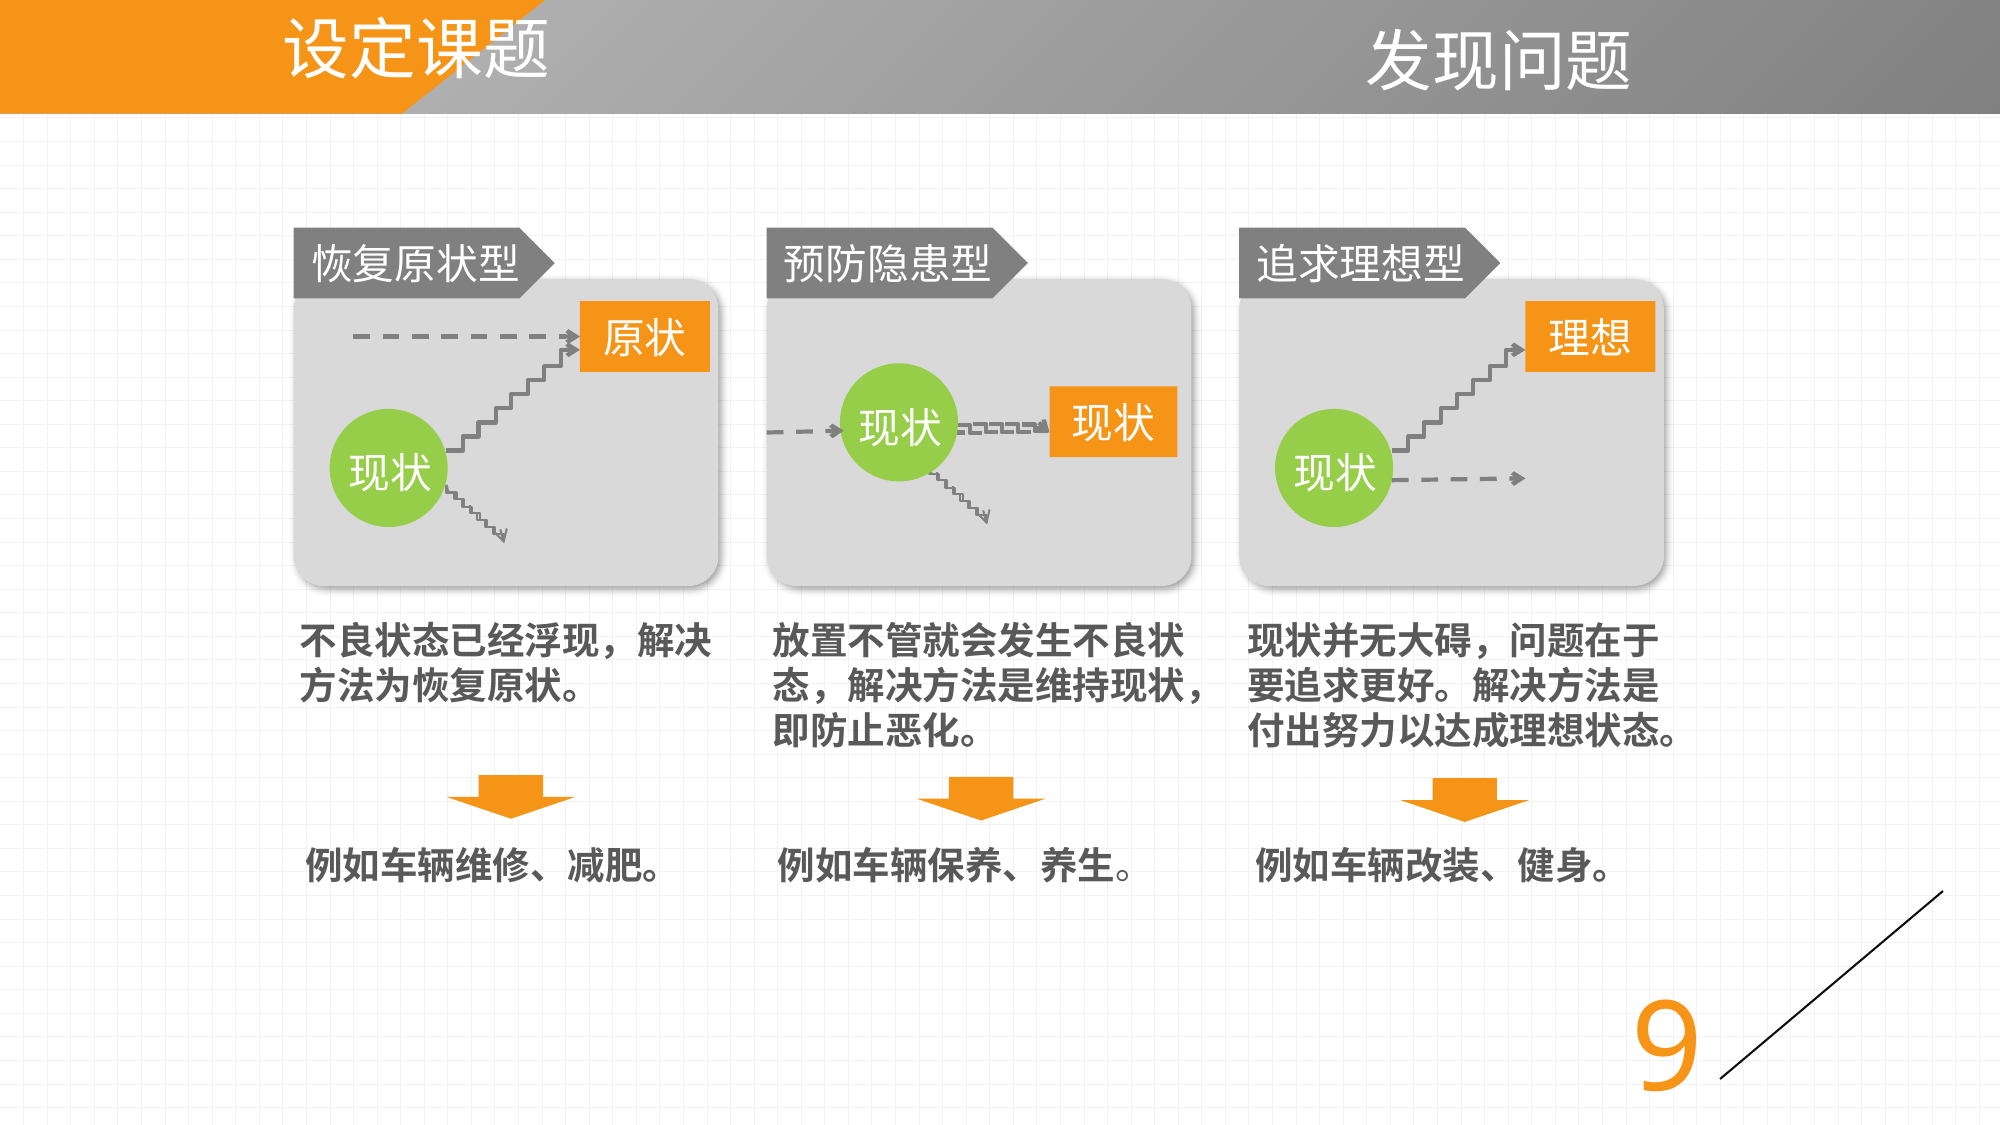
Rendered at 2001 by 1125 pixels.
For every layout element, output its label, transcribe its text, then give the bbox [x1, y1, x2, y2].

text_box 设定课题 [268, 0, 812, 95]
text_box [837, 397, 843, 429]
text_box 恢复原状型 [291, 225, 557, 279]
text_box 不良状态已经浮现，解决方法为恢复原状。 [293, 609, 719, 715]
text_box [914, 774, 1048, 823]
text_box [1280, 406, 1388, 439]
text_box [937, 459, 979, 532]
text_box 9 [1617, 958, 1723, 1124]
text_box [850, 459, 935, 484]
text_box 预防隐患型 [764, 225, 1030, 301]
text_box 现状 [1048, 384, 1179, 459]
text_box 理想 [1523, 299, 1657, 374]
text_box 现状 [1279, 439, 1413, 505]
text_box 现状 [843, 393, 942, 459]
text_box 放置不管就会发生不良状态，解决方法是维持现状，即防止恶化。 [766, 609, 1192, 760]
text_box 例如车辆改装、健身。 [1230, 834, 1656, 895]
text_box [444, 772, 578, 821]
text_box 追求理想型 [1237, 225, 1503, 301]
title 发现问题 [1224, 4, 1774, 114]
text_box [845, 361, 944, 393]
text_box [1272, 441, 1279, 495]
text_box [1237, 276, 1667, 589]
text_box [1408, 333, 1510, 468]
text_box [1398, 776, 1532, 824]
text_box 例如车辆保养、养生。 [752, 834, 1178, 895]
text_box [1285, 505, 1383, 530]
text_box 例如车辆维修、减肥。 [284, 834, 702, 895]
text_box [764, 276, 1194, 589]
text_box 现状并无大碍，问题在于要追求更好。解决方法是付出努力以达成理想状态。 [1241, 609, 1688, 805]
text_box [293, 278, 719, 587]
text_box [947, 379, 1027, 478]
